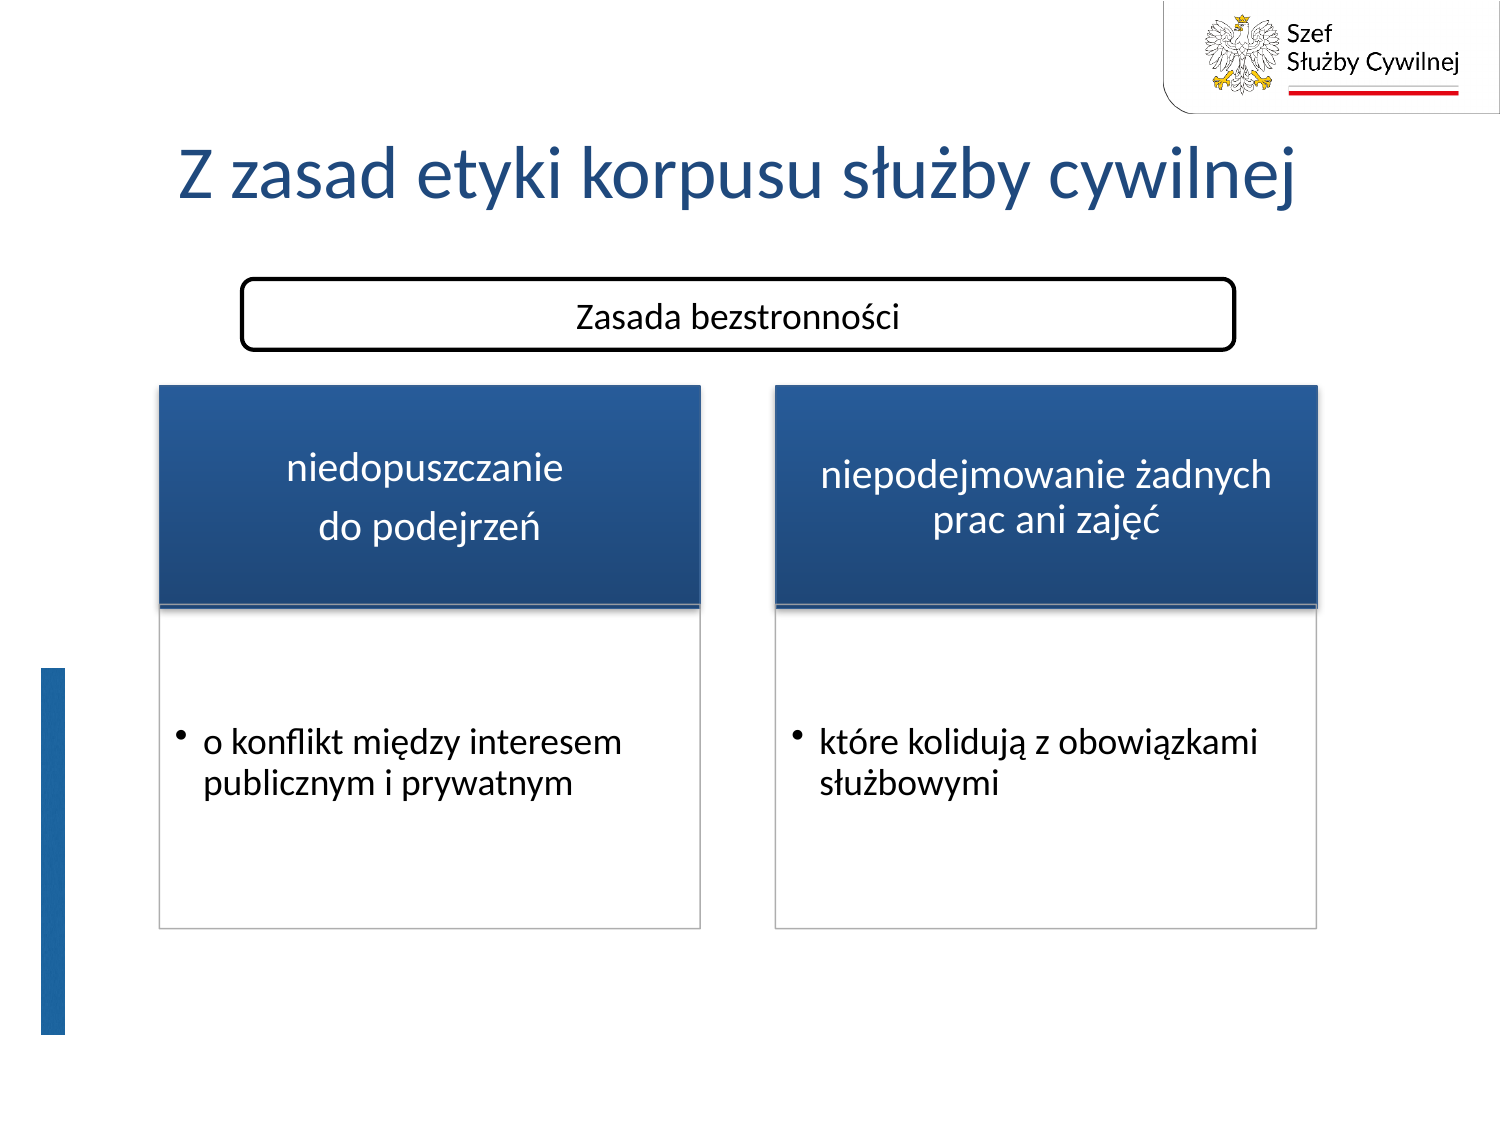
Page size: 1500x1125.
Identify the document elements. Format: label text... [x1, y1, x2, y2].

picture [41, 668, 65, 1035]
text_box Zasada bezstronności [239, 276, 1237, 352]
picture [1163, 0, 1500, 114]
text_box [159, 385, 1318, 929]
title Z zasad etyki korpusu służby cywilnej [87, 115, 1389, 241]
